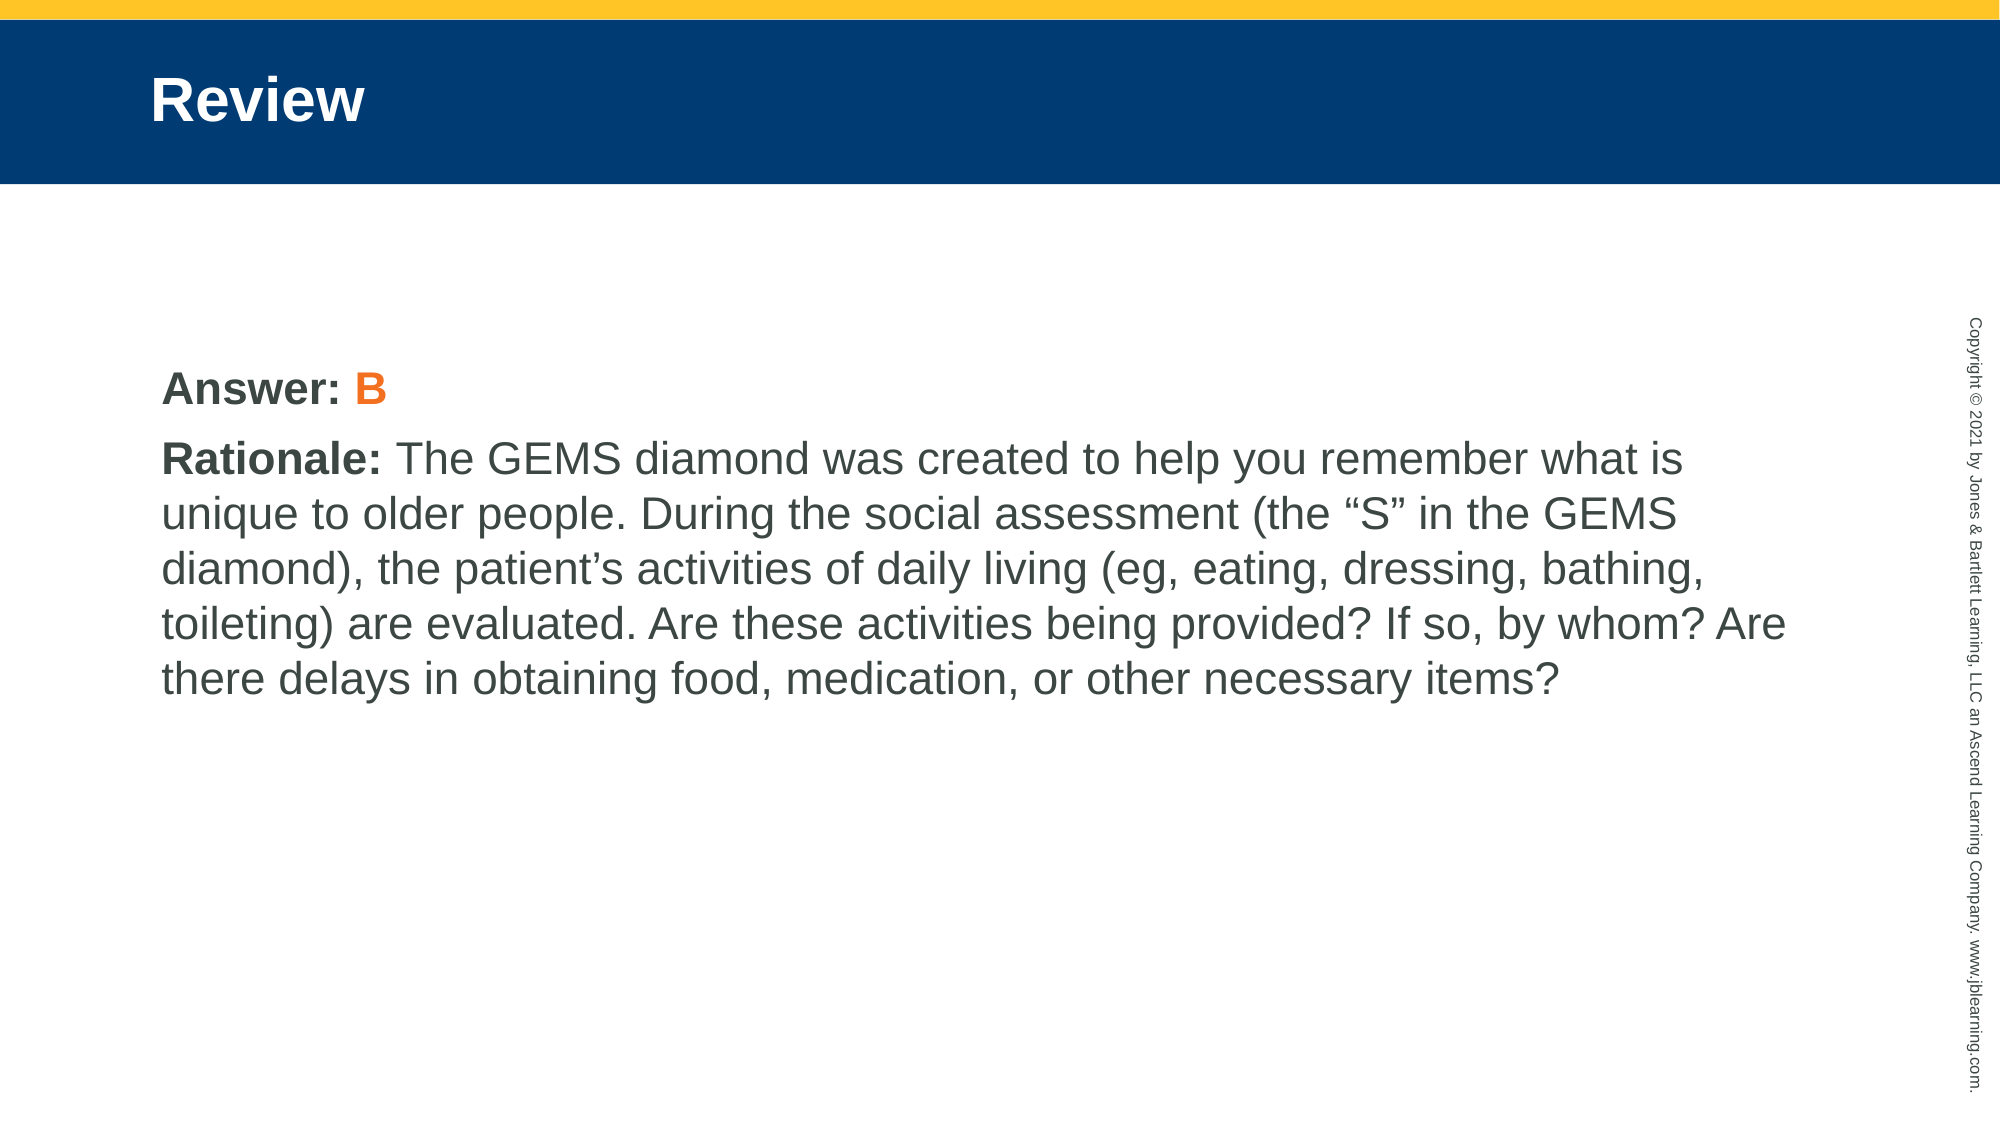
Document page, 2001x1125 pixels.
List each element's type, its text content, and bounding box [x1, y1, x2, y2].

title Review [0, 19, 2000, 185]
list Answer: B Rationale: The GEMS diamond was created to help you remember what is unique to older people. During the social assessment (the “S” in the GEMS diamond), the patient’s activities of daily living (eg, eating, dressing, bathing, toileting) are evaluated. Are these activities being provided? If so, by whom? Are there delays in obtaining food, medication, or other necessary items? [146, 361, 1859, 1016]
